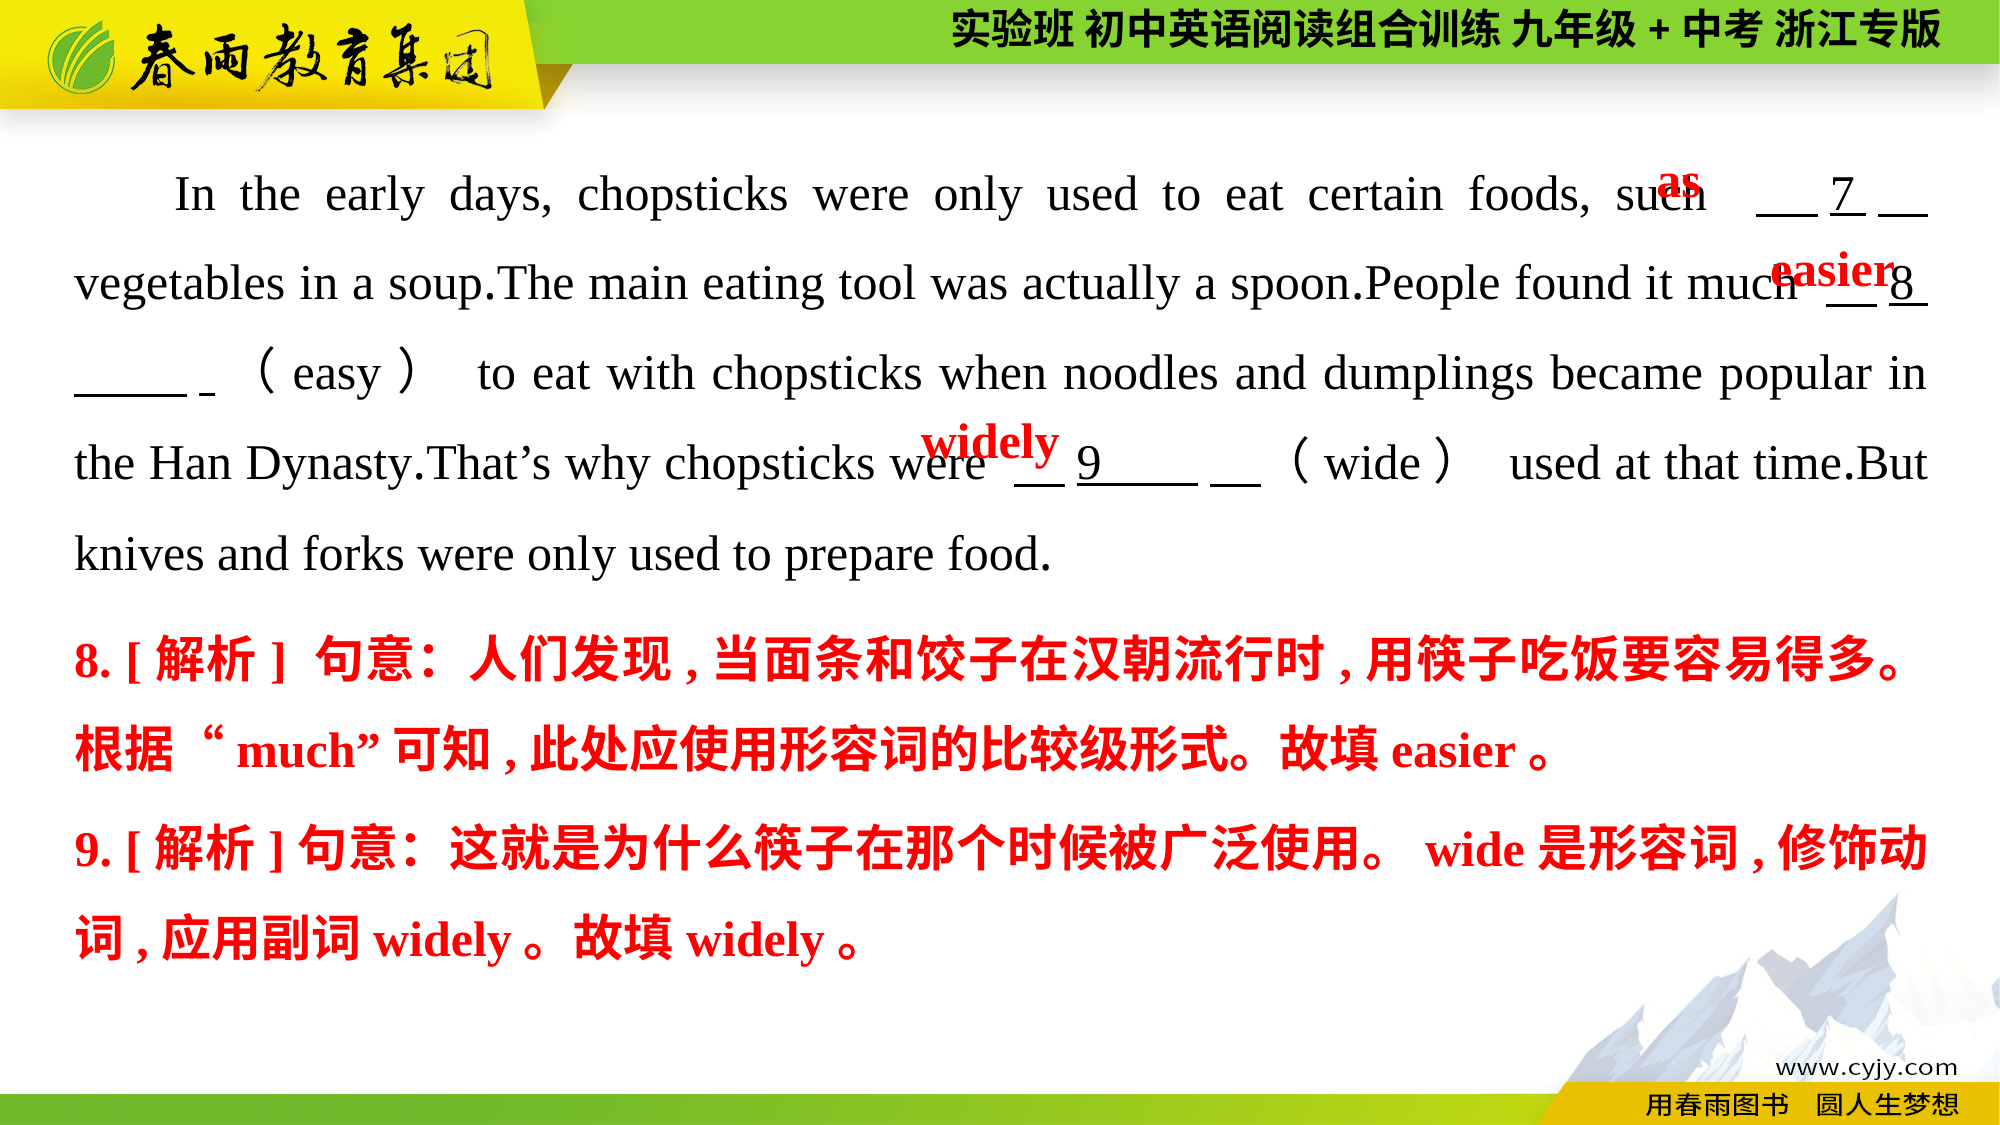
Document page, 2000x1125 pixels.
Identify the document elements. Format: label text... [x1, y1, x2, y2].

text_box easier [1755, 228, 1911, 304]
text_box widely [906, 400, 1075, 476]
picture [0, 0, 2000, 1125]
list In the early days, chopsticks were only used to eat certain foods, such 7 vegetables in a soup.The main eating tool was actually a spoon.People found it much 8 .（easy） to eat with chopsticks when noodles and dumplings became popular in the Han Dynasty.That’s why chopsticks were 9 （wide） used at that time.But knives and forks were only used to prepare food. [59, 122, 1944, 589]
text_box as [1641, 140, 1717, 215]
text_box 9. [解析]句意：这就是为什么筷子在那个时候被广泛使用。wide是形容词,修饰动词,应用副词widely。故填widely。 [59, 778, 1944, 974]
text_box 8. [解析] 句意：人们发现,当面条和饺子在汉朝流行时,用筷子吃饭要容易得多。根据“much”可知,此处应使用形容词的比较级形式。故填easier。 [59, 589, 1944, 778]
